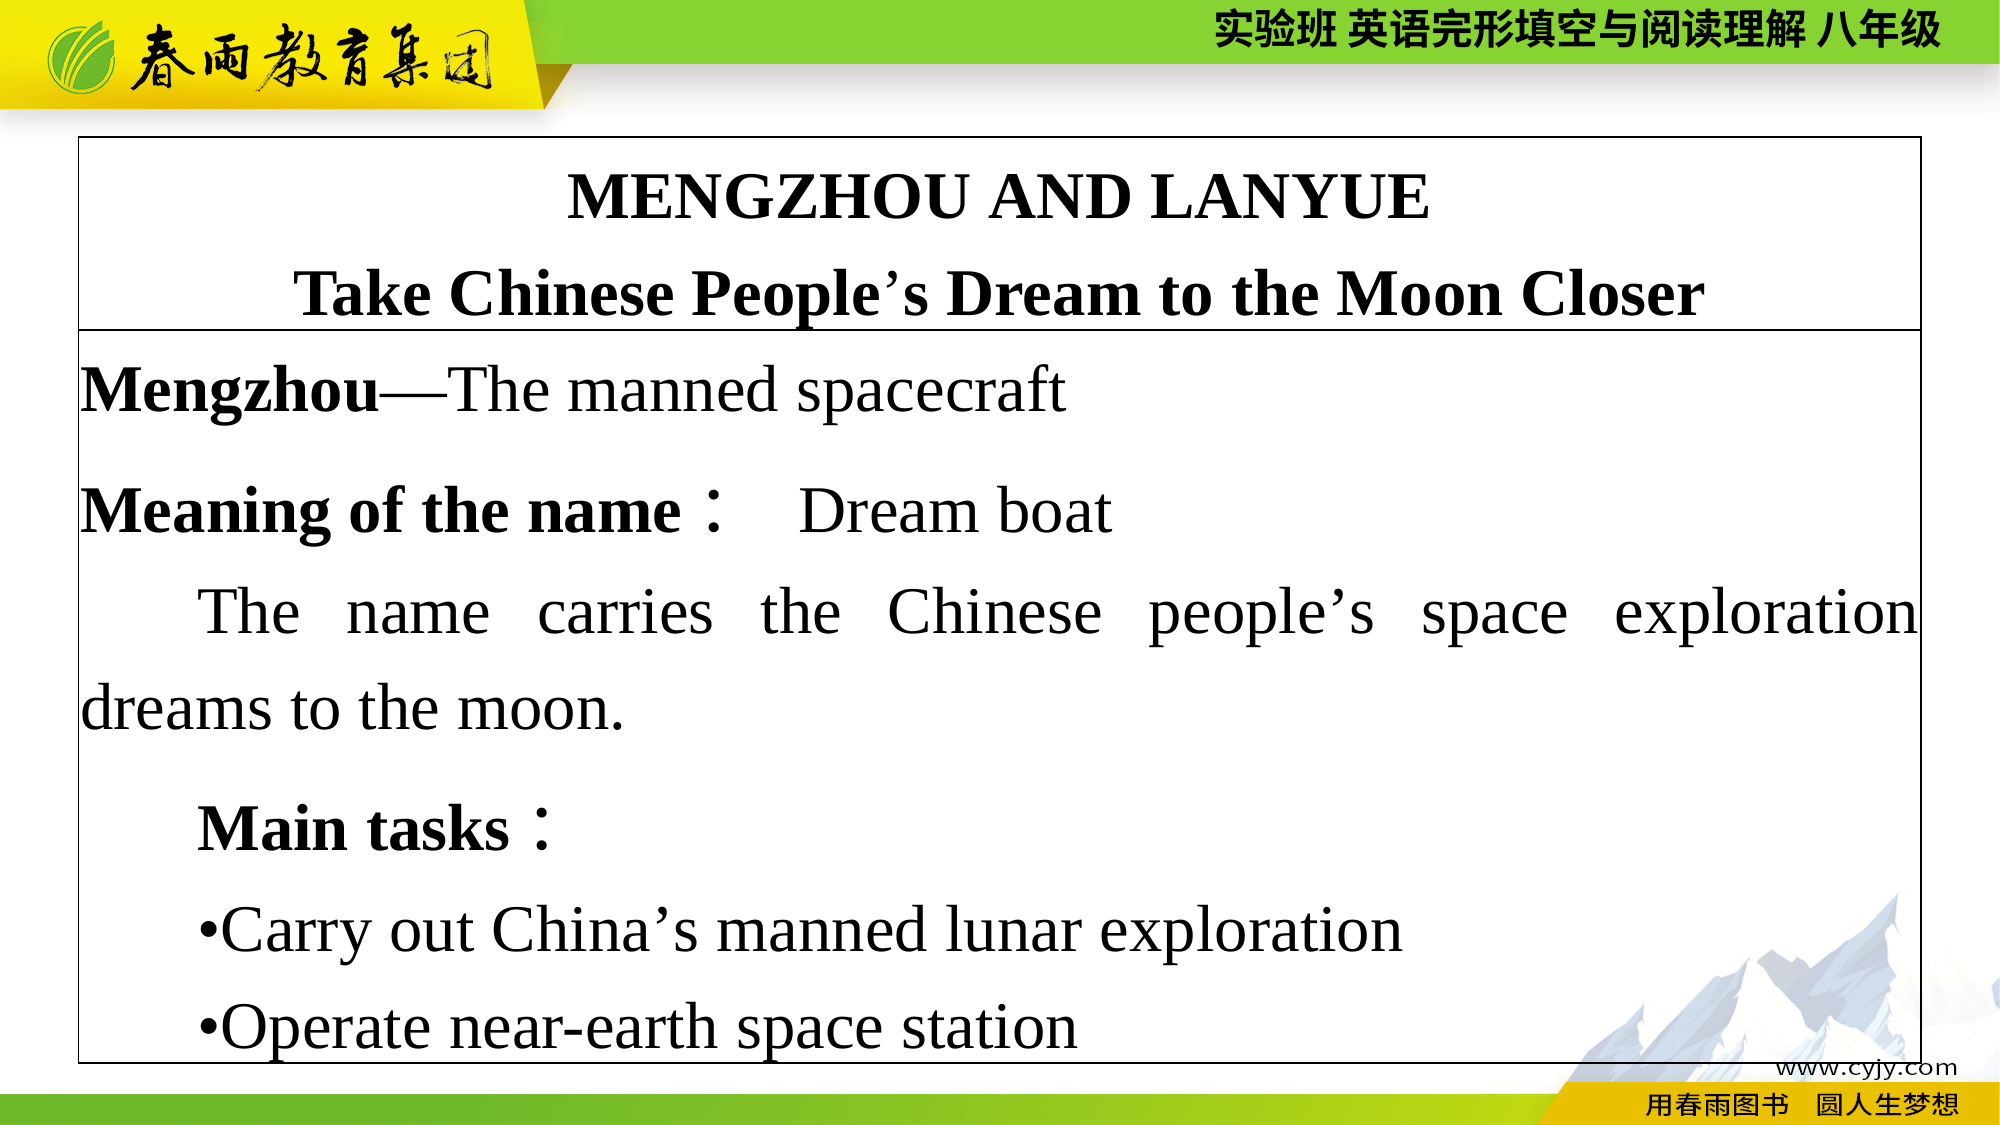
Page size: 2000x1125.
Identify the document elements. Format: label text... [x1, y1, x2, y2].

picture [0, 0, 2000, 1125]
table_cell Mengzhou—The manned spacecraft Meaning of the name： Dream boat The name carries the Chinese people’s space exploration dreams to the moon. Main tasks： •Carry out China’s manned lunar exploration •Operate near-earth space station [79, 331, 1920, 1062]
table_header MENGZHOU AND LANYUE Take Chinese People’s Dream to the Moon Closer [79, 138, 1920, 329]
